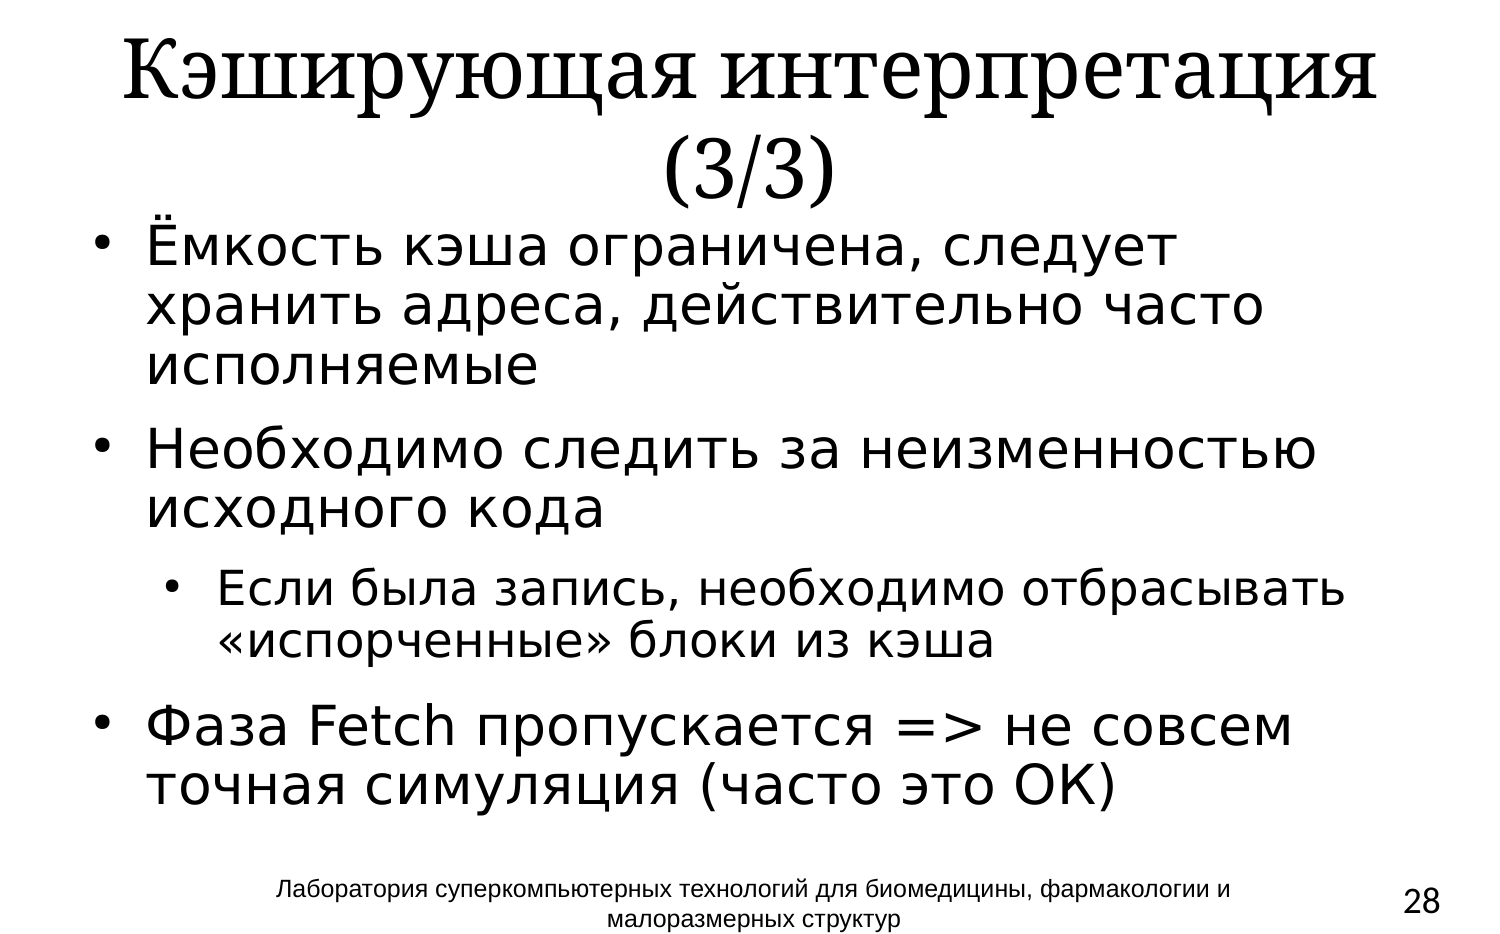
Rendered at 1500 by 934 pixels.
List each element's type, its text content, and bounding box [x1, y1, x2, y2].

title Кэширующая интерпретация (3/3) [75, 37, 1425, 193]
list Ёмкость кэша ограничена, следует хранить адреса, действительно часто исполняемые Необходимо следить за неизменностью исходного кода Если была запись, необходимо отбрасывать «испорченные» блоки из кэша Фаза Fetch пропускается => не совсем точная симуляция (часто это ОК) [75, 217, 1425, 834]
text_box 28 [1387, 868, 1473, 918]
text_box Лаборатория суперкомпьютерных технологий для биомедицины, фармакологии и малоразмерных структур [171, 864, 1338, 915]
